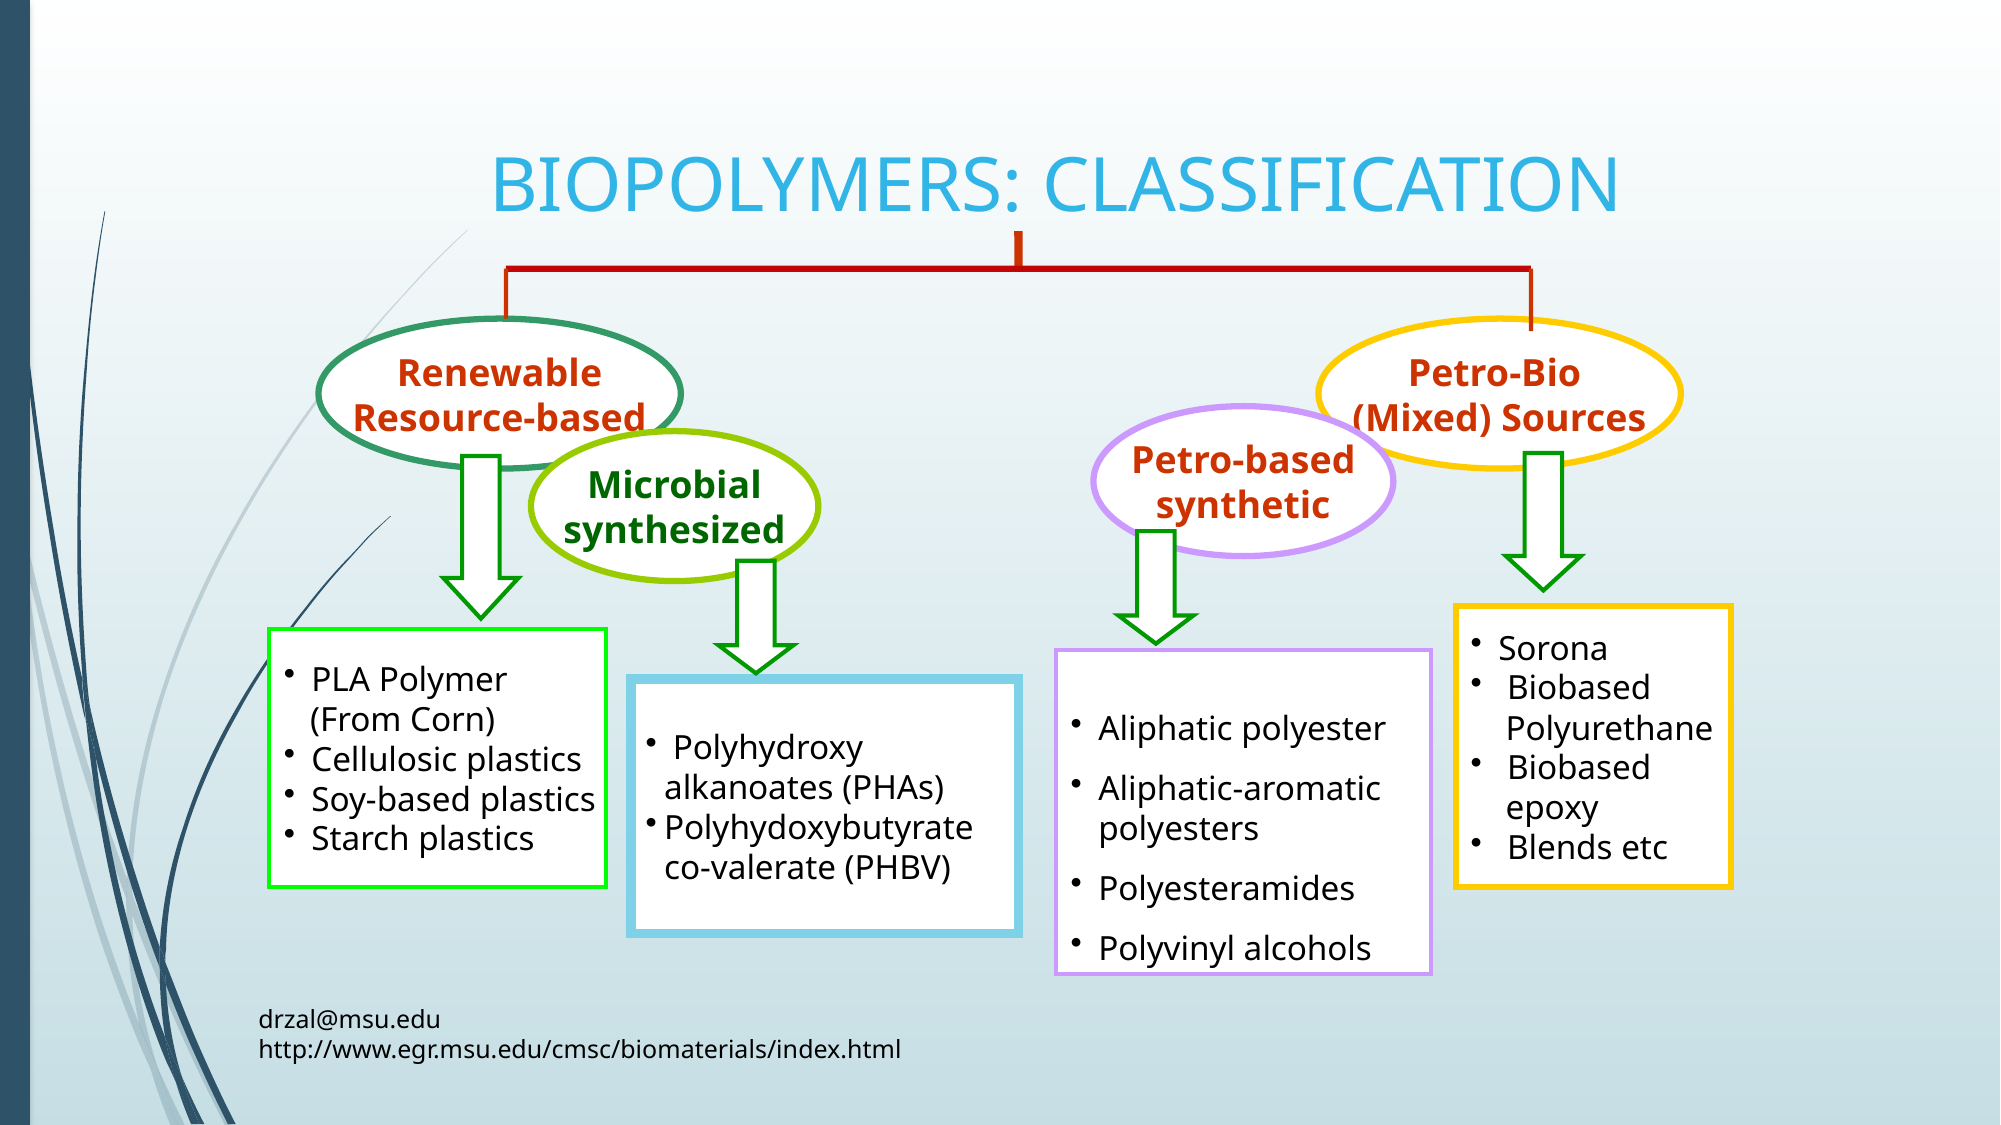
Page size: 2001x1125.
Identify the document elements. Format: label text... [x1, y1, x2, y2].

text_box Petro-based synthetic [1093, 406, 1394, 557]
text_box Petro-Bio (Mixed) Sources [1318, 318, 1681, 469]
text_box [1118, 531, 1194, 644]
text_box PLA Polymer (From Corn) Cellulosic plastics Soy-based plastics Starch plastics [269, 628, 606, 887]
text_box Sorona Biobased Polyurethane Biobased epoxy Blends etc [1455, 606, 1731, 887]
text_box Aliphatic polyester Aliphatic-aromatic polyesters Polyesteramides Polyvinyl alcohols [1055, 650, 1431, 975]
text_box [718, 560, 794, 674]
text_box BIOPOLYMERS: CLASSIFICATION [430, 131, 1681, 232]
text_box [1505, 452, 1581, 591]
text_box [443, 456, 519, 619]
text_box drzal@msu.edu http://www.egr.msu.edu/cmsc/biomaterials/index.html [243, 996, 1244, 1071]
text_box Microbial synthesized [530, 431, 819, 582]
text_box Polyhydroxy alkanoates (PHAs) Polyhydoxybutyrate co-valerate (PHBV) [630, 679, 1019, 934]
text_box Renewable Resource-based [318, 318, 681, 469]
